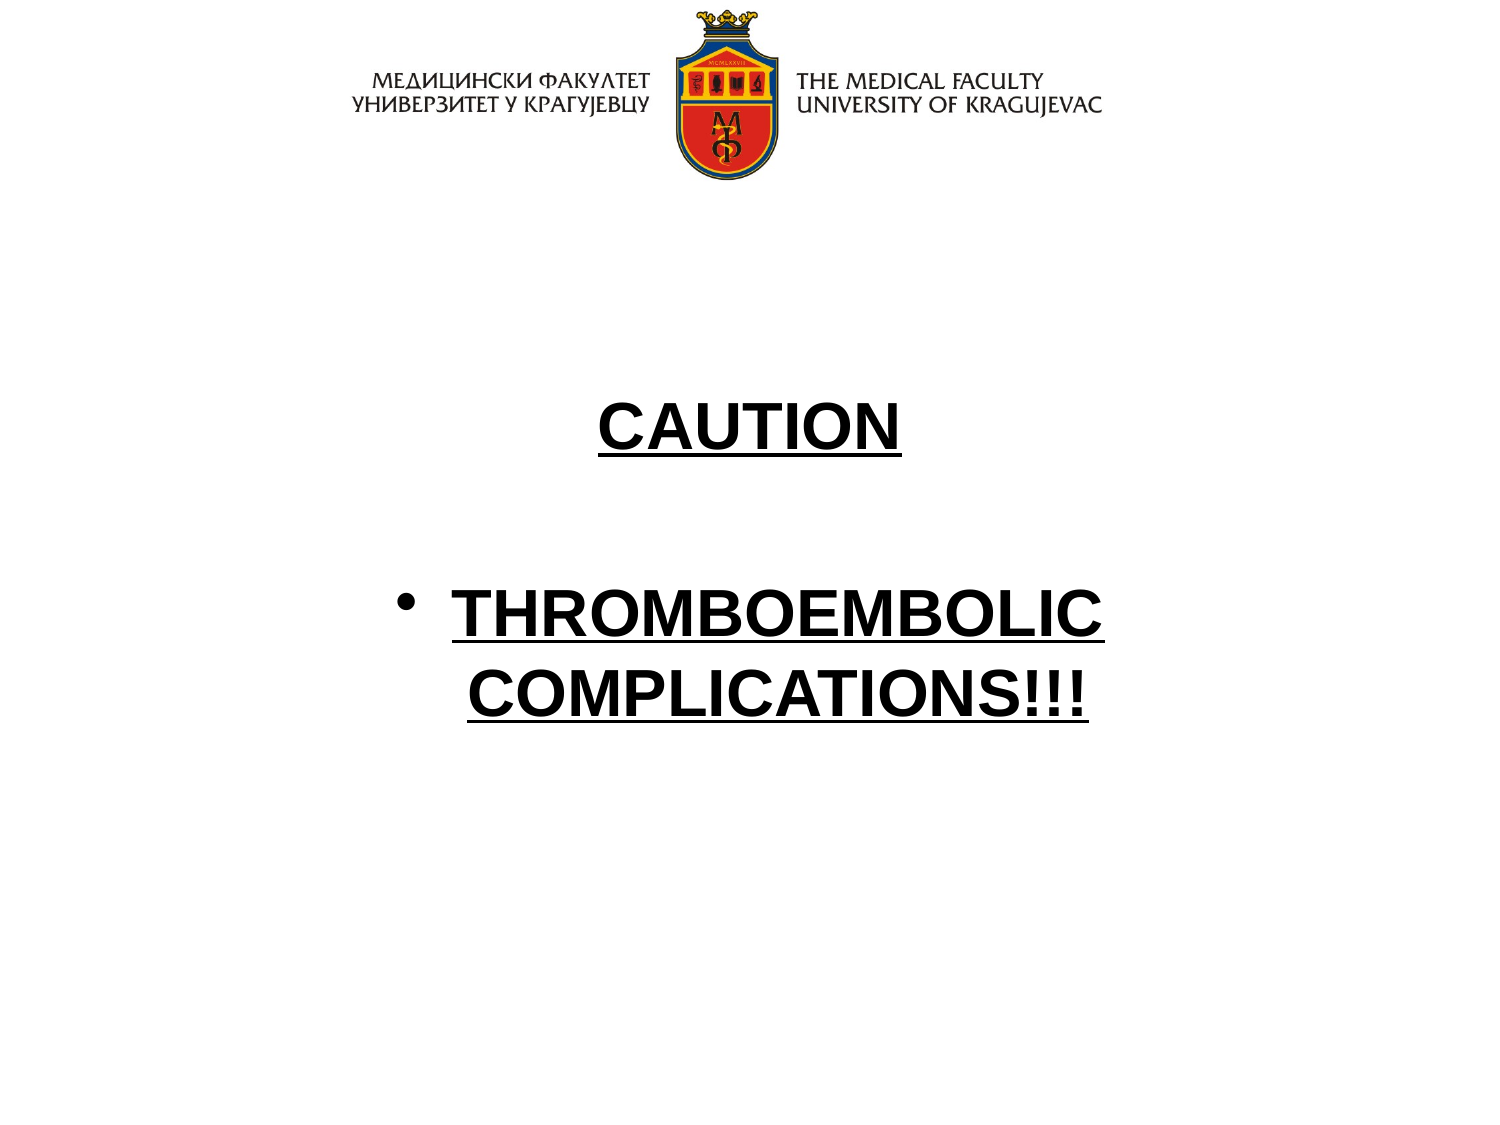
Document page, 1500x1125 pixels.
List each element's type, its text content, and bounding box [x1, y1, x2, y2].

list CAUTION THROMBOEMBOLIC COMPLICATIONS!!! [75, 375, 1425, 1118]
picture [328, 0, 1125, 191]
